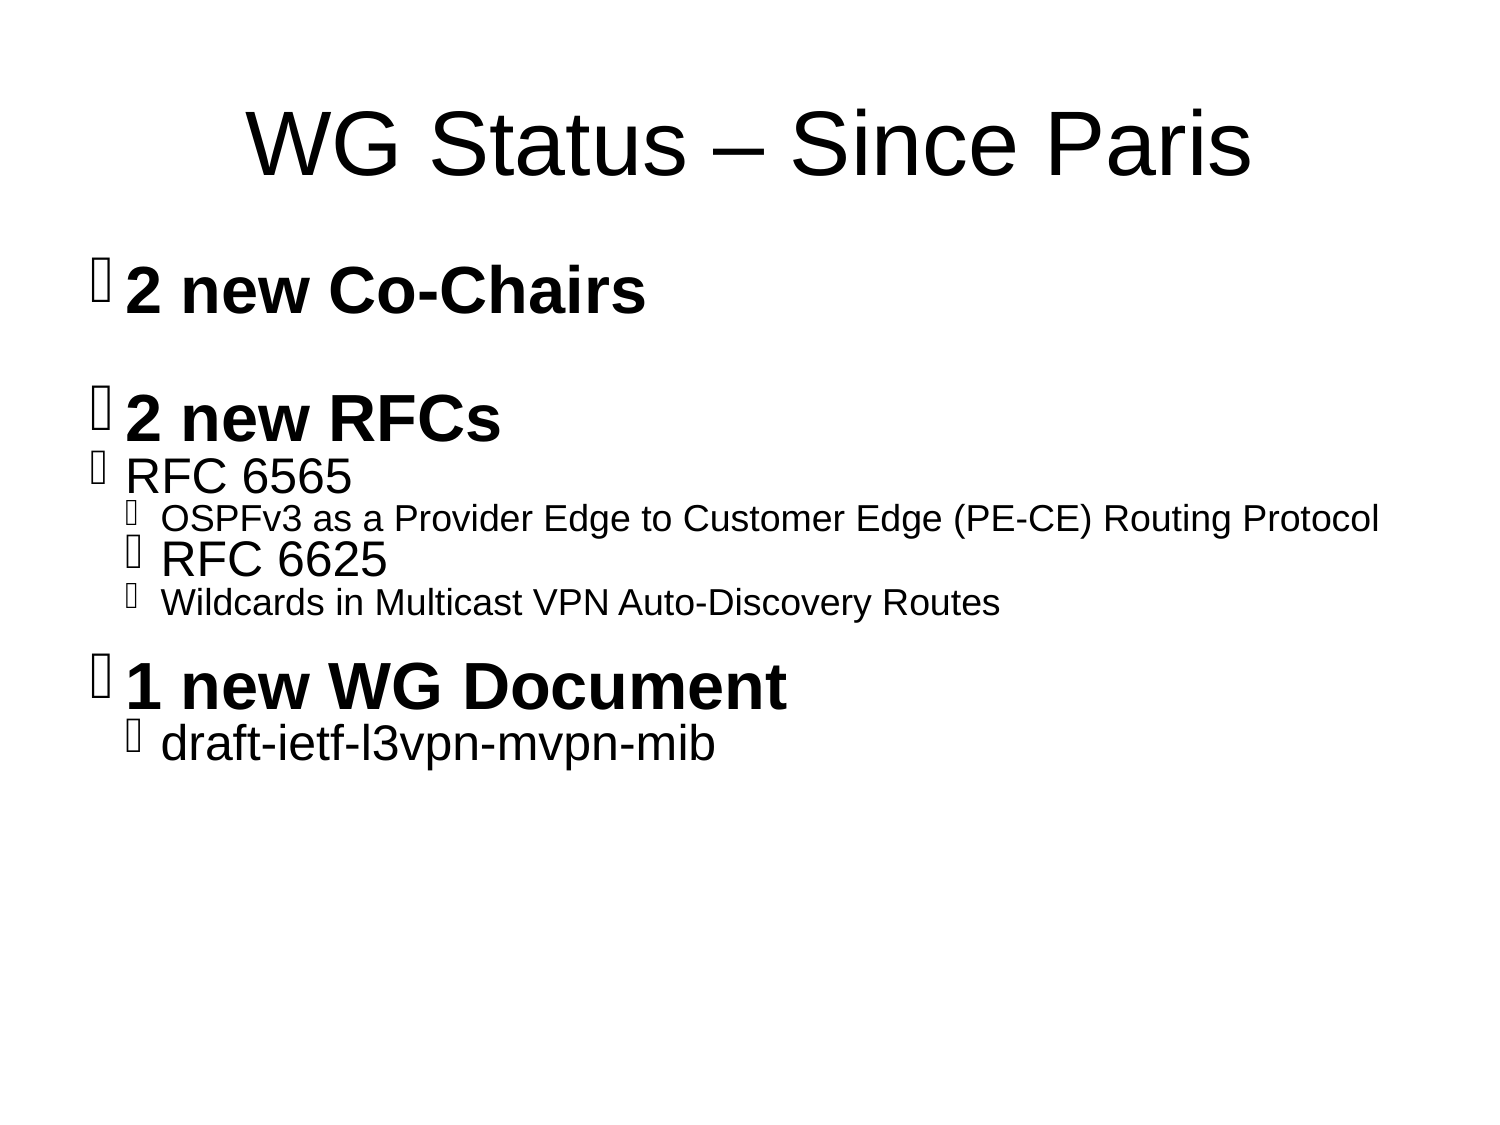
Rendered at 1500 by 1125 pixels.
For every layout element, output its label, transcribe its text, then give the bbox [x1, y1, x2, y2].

text_box WG Status – Since Paris [75, 45, 1425, 233]
text_box 2 new Co-Chairs 2 new RFCs RFC 6565 OSPFv3 as a Provider Edge to Customer Edge (PE-CE) Routing Protocol RFC 6625 Wildcards in Multicast VPN Auto-Discovery Routes 1 new WG Document draft-ietf-l3vpn-mvpn-mib [75, 255, 1425, 998]
